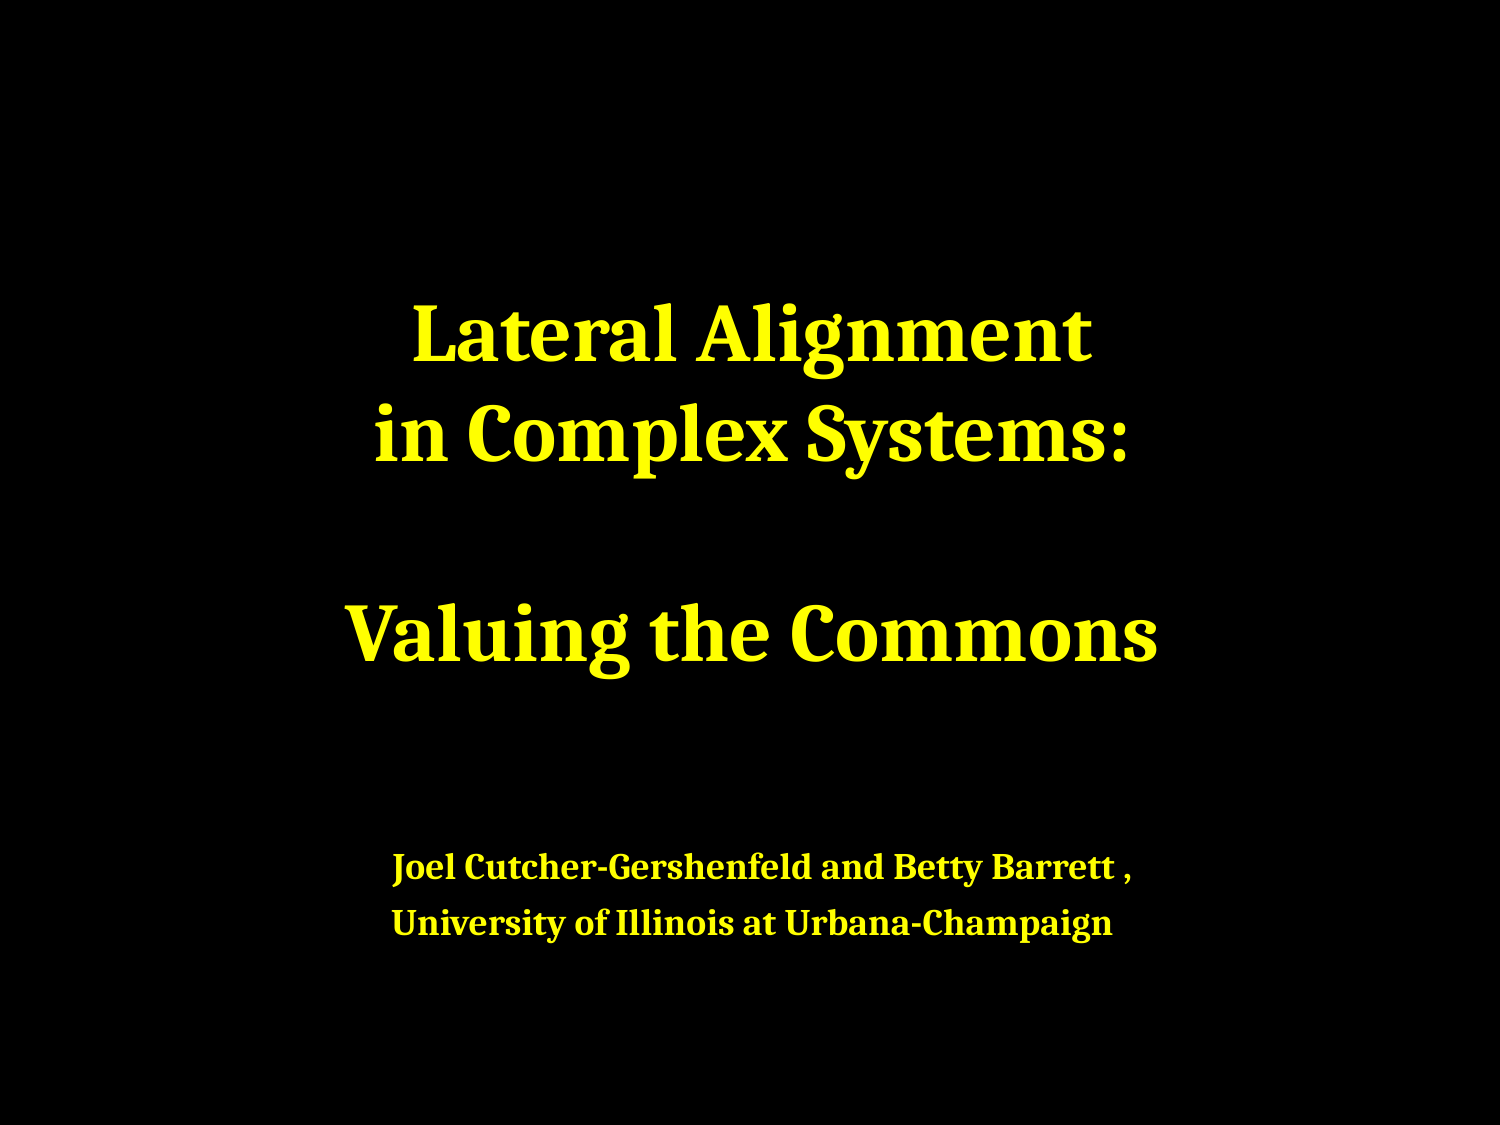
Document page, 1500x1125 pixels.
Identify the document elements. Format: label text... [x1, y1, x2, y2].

title Lateral Alignment in Complex Systems: Valuing the Commons Joel Cutcher-Gershenfeld and Betty Barrett , University of Illinois at Urbana-Champaign [89, 509, 1417, 751]
